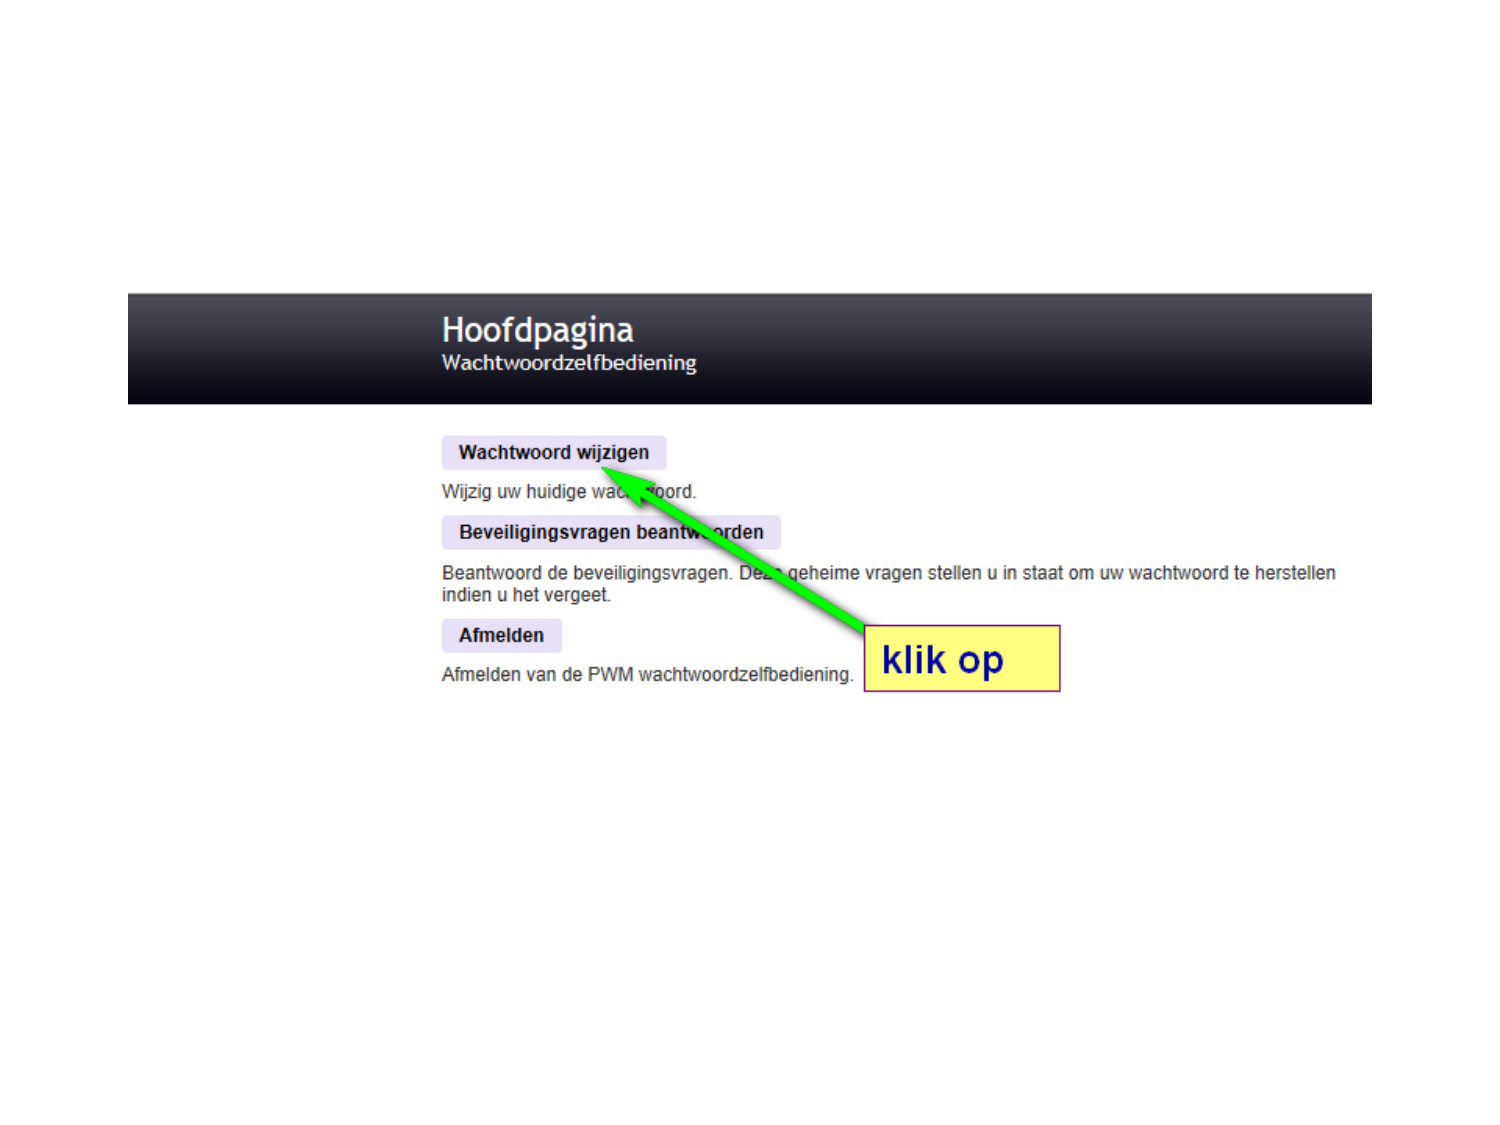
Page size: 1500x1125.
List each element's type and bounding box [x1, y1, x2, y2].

picture [127, 291, 1372, 834]
